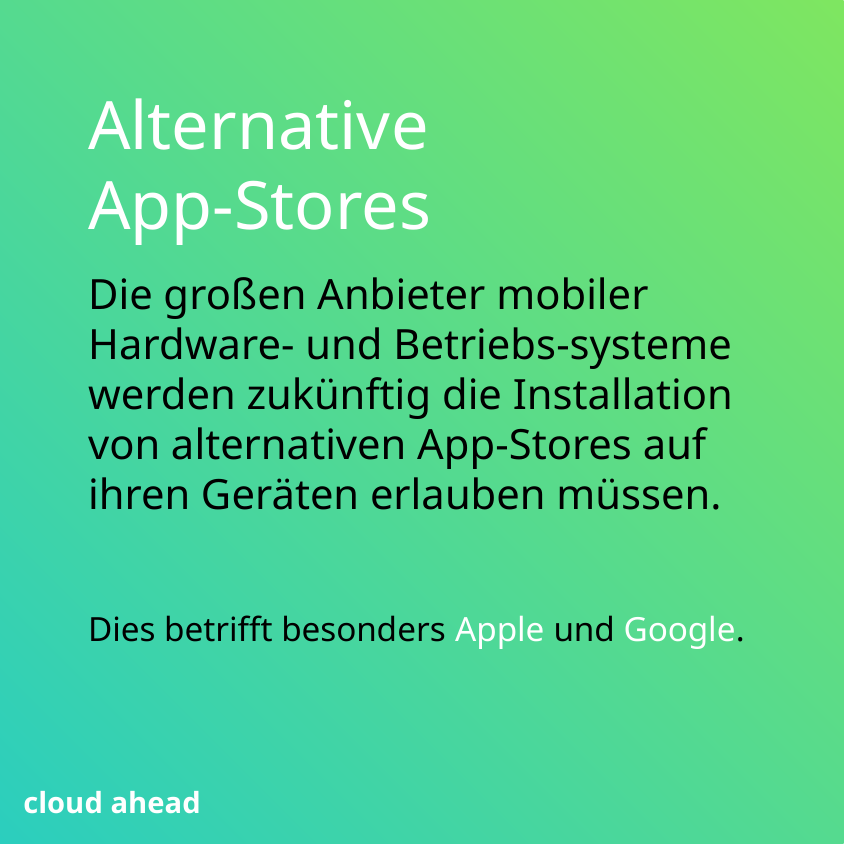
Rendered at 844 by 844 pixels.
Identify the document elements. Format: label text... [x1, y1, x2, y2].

text_box Alternative App-Stores Die großen Anbieter mobiler Hardware- und Betriebs-systeme werden zukünftig die Installation von alternativen App-Stores auf ihren Geräten erlauben müssen. Dies betrifft besonders Apple und Google. [73, 75, 768, 730]
